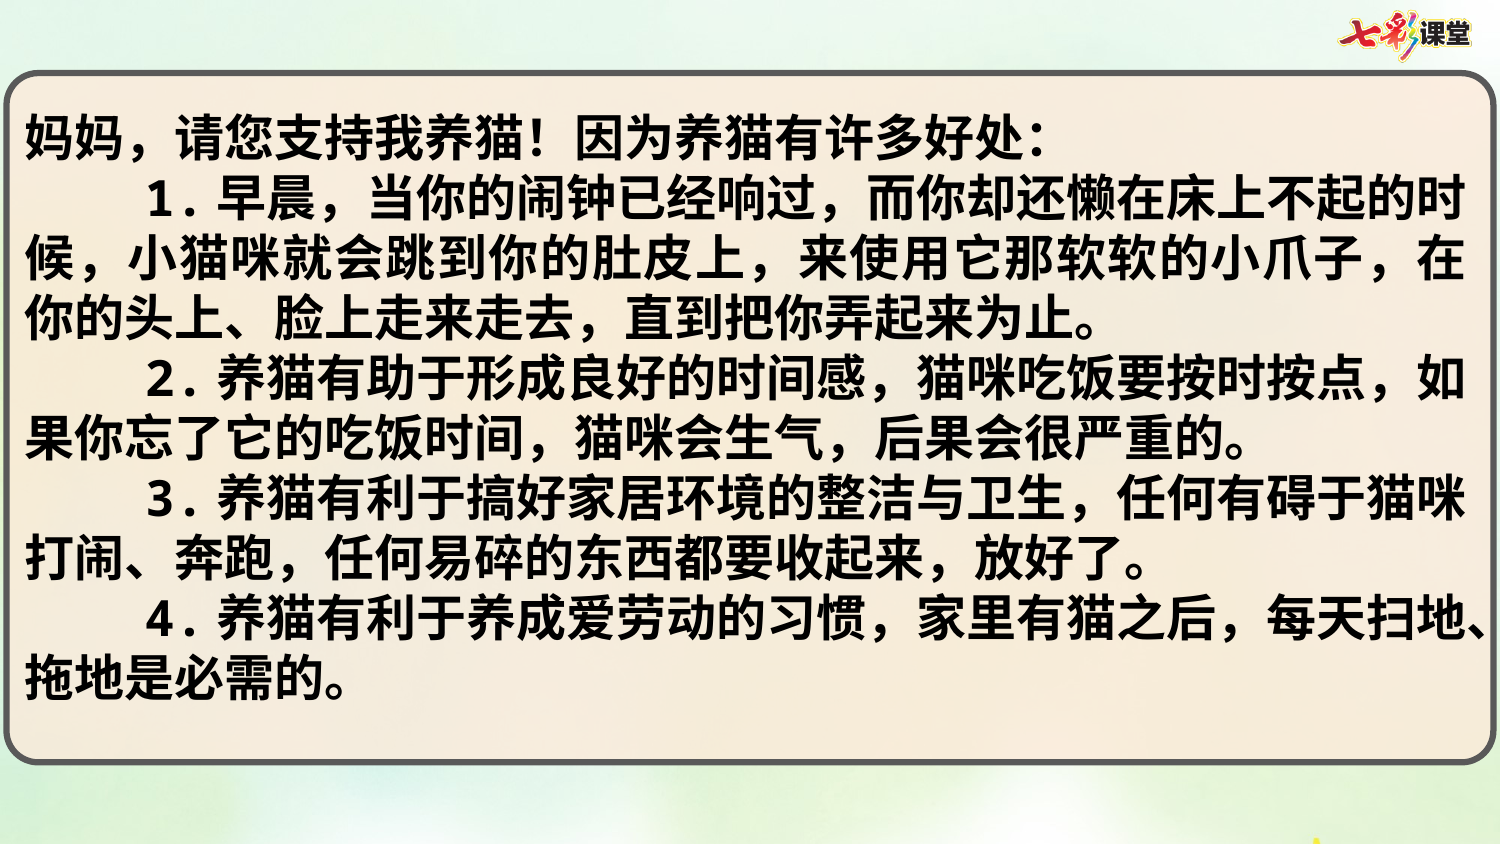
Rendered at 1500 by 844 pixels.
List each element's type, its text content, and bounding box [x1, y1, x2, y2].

text_box 妈妈，请您支持我养猫！因为养猫有许多好处： 1.早晨，当你的闹钟已经响过，而你却还懒在床上不起的时候，小猫咪就会跳到你的肚皮上，来使用它那软软的小爪子，在你的头上、脸上走来走去，直到把你弄起来为止。 2.养猫有助于形成良好的时间感，猫咪吃饭要按时按点，如果你忘了它的吃饭时间，猫咪会生气，后果会很严重的。 3.养猫有利于搞好家居环境的整洁与卫生，任何有碍于猫咪打闹、奔跑，任何易碎的东西都要收起来，放好了。 4.养猫有利于养成爱劳动的习惯，家里有猫之后，每天扫地、拖地是必需的。 [9, 99, 1482, 714]
text_box [4, 70, 1496, 765]
picture [0, 0, 1500, 844]
